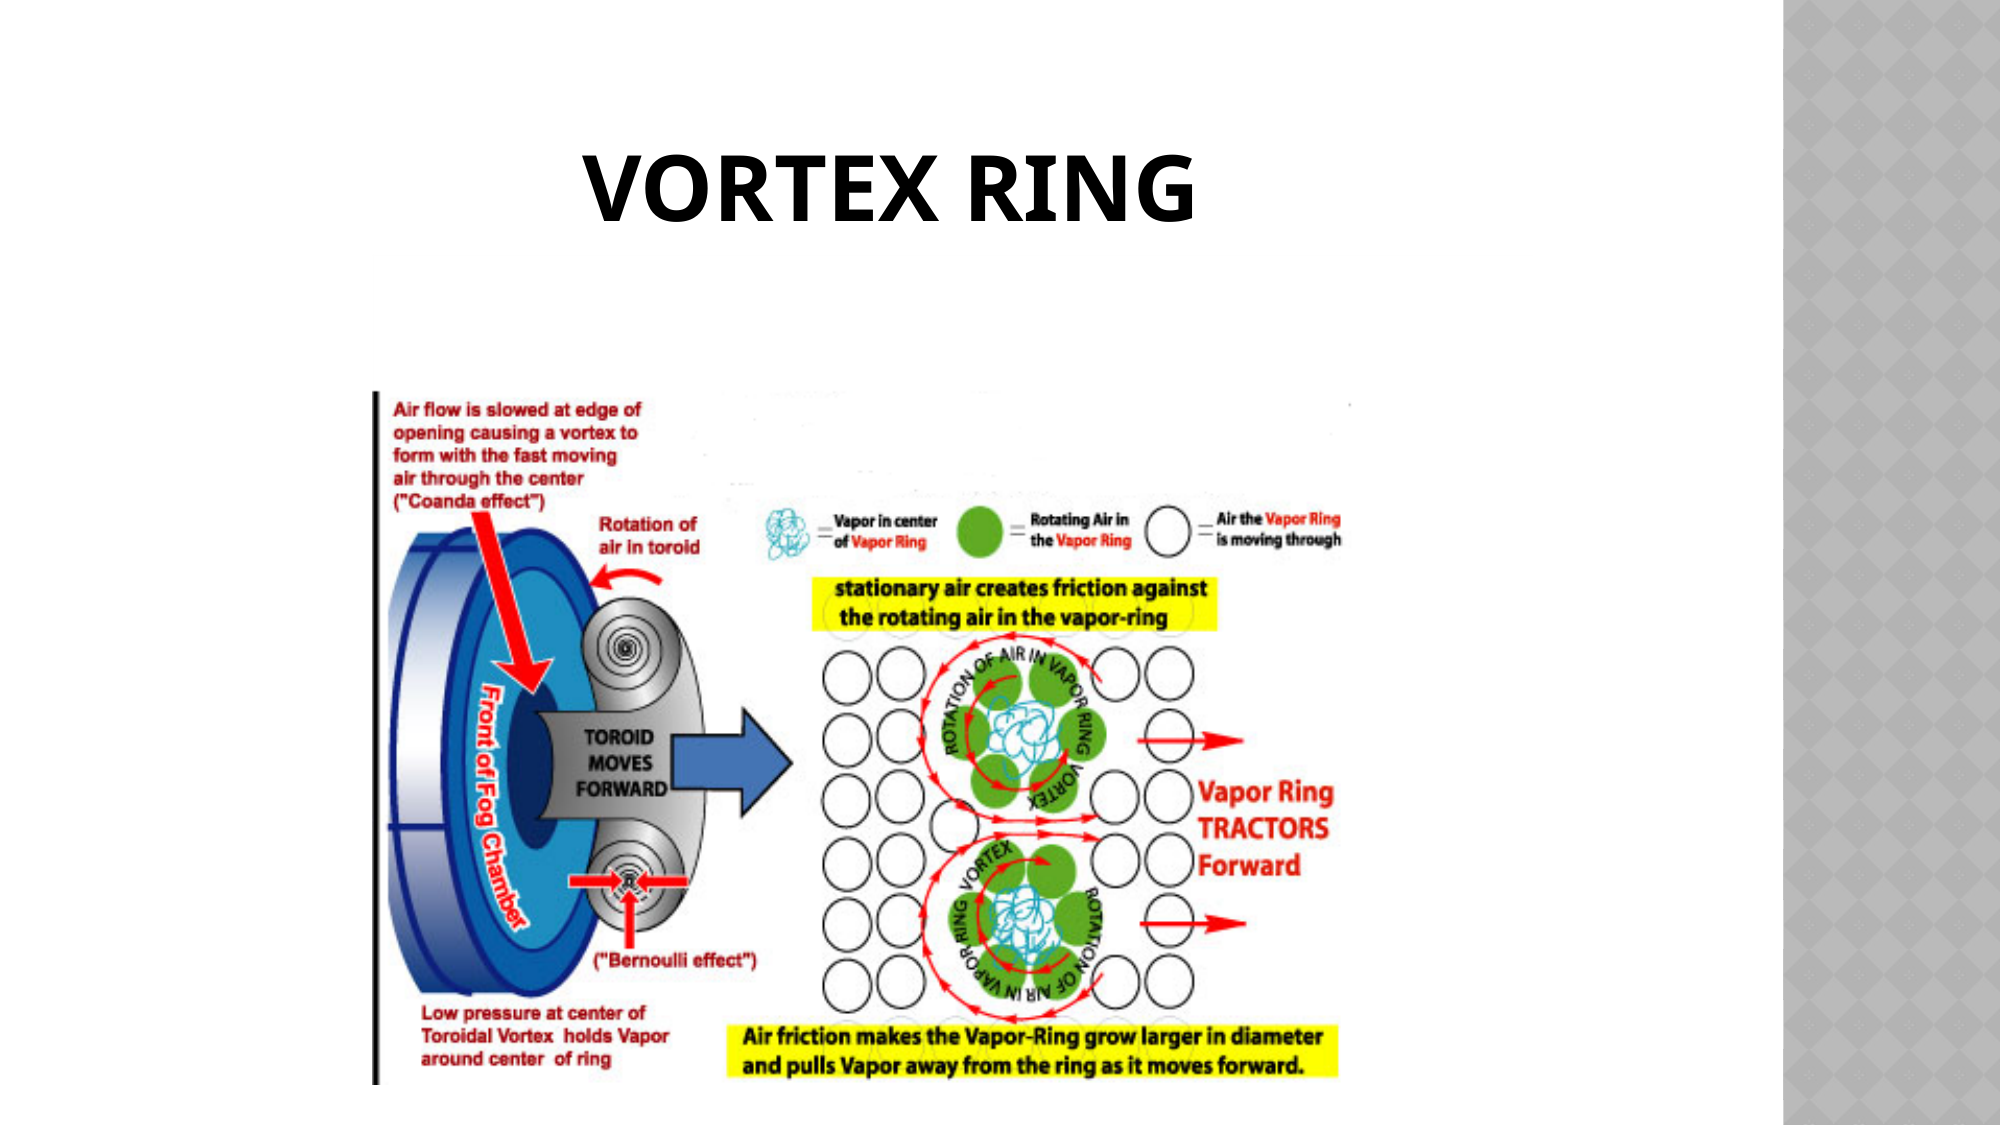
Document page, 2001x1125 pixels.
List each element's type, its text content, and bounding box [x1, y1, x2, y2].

title Vortex ring [99, 52, 1684, 240]
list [372, 254, 1533, 1085]
